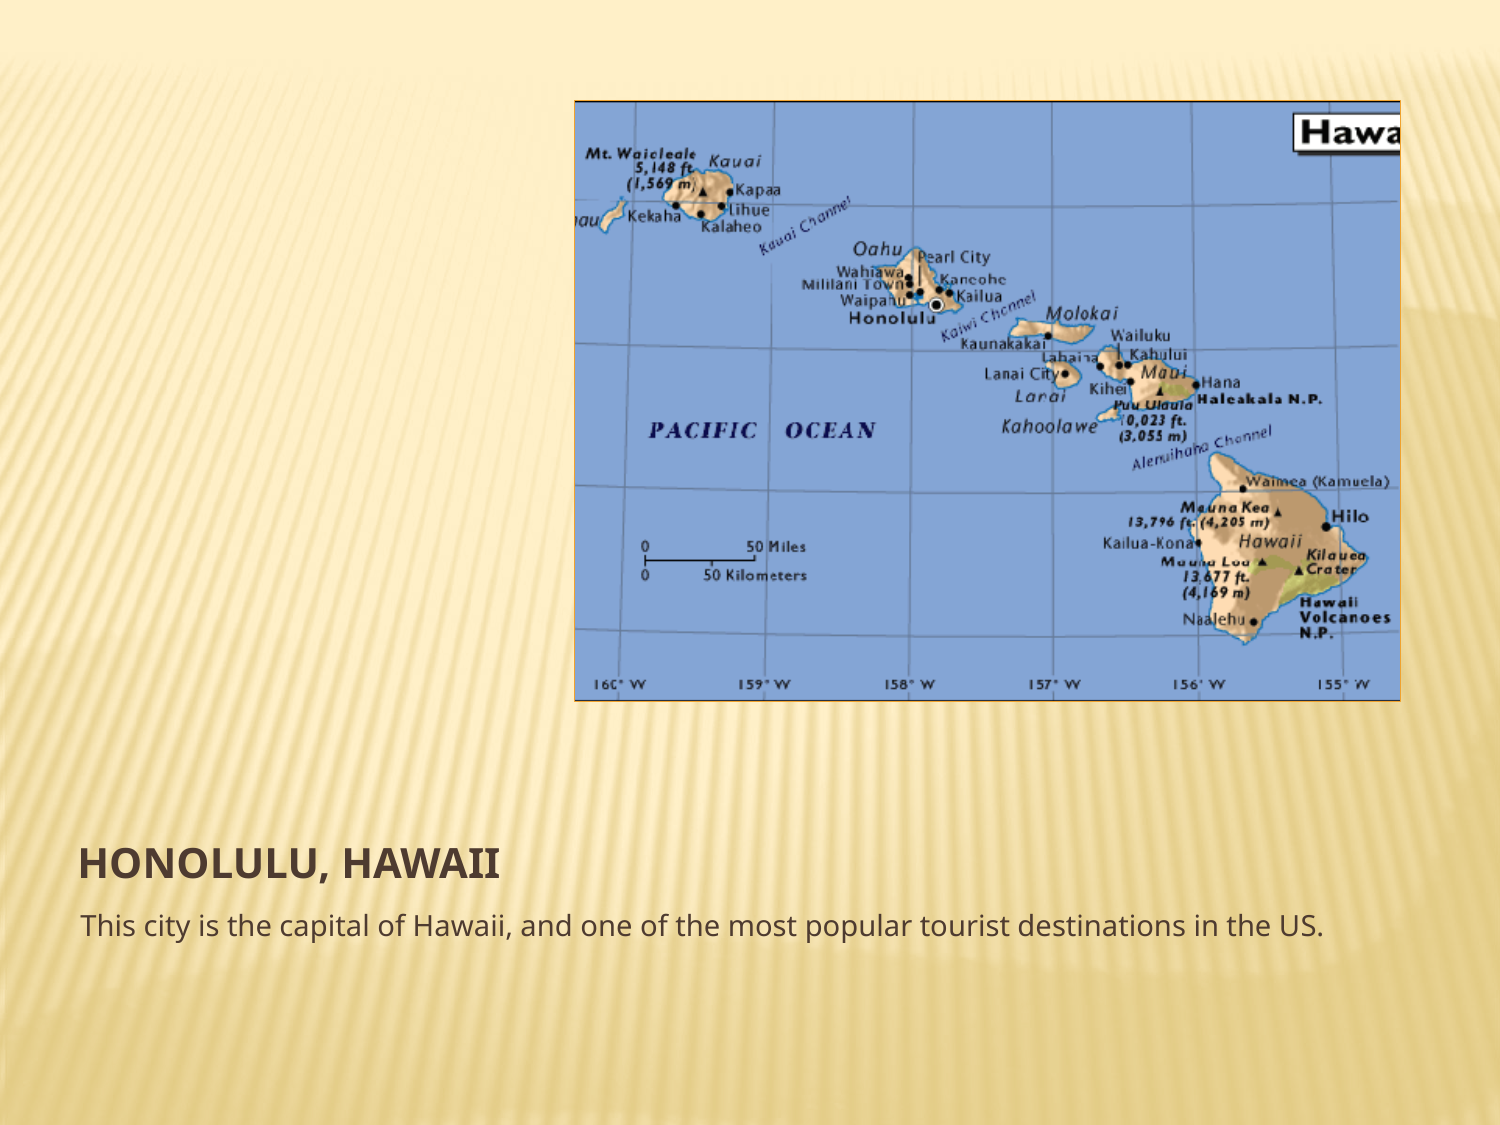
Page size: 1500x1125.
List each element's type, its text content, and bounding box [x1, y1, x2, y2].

title Honolulu, HAwaii [62, 819, 1025, 905]
picture [574, 100, 1401, 702]
list This city is the capital of Hawaii, and one of the most popular tourist destinations in the US. [62, 907, 1463, 1034]
